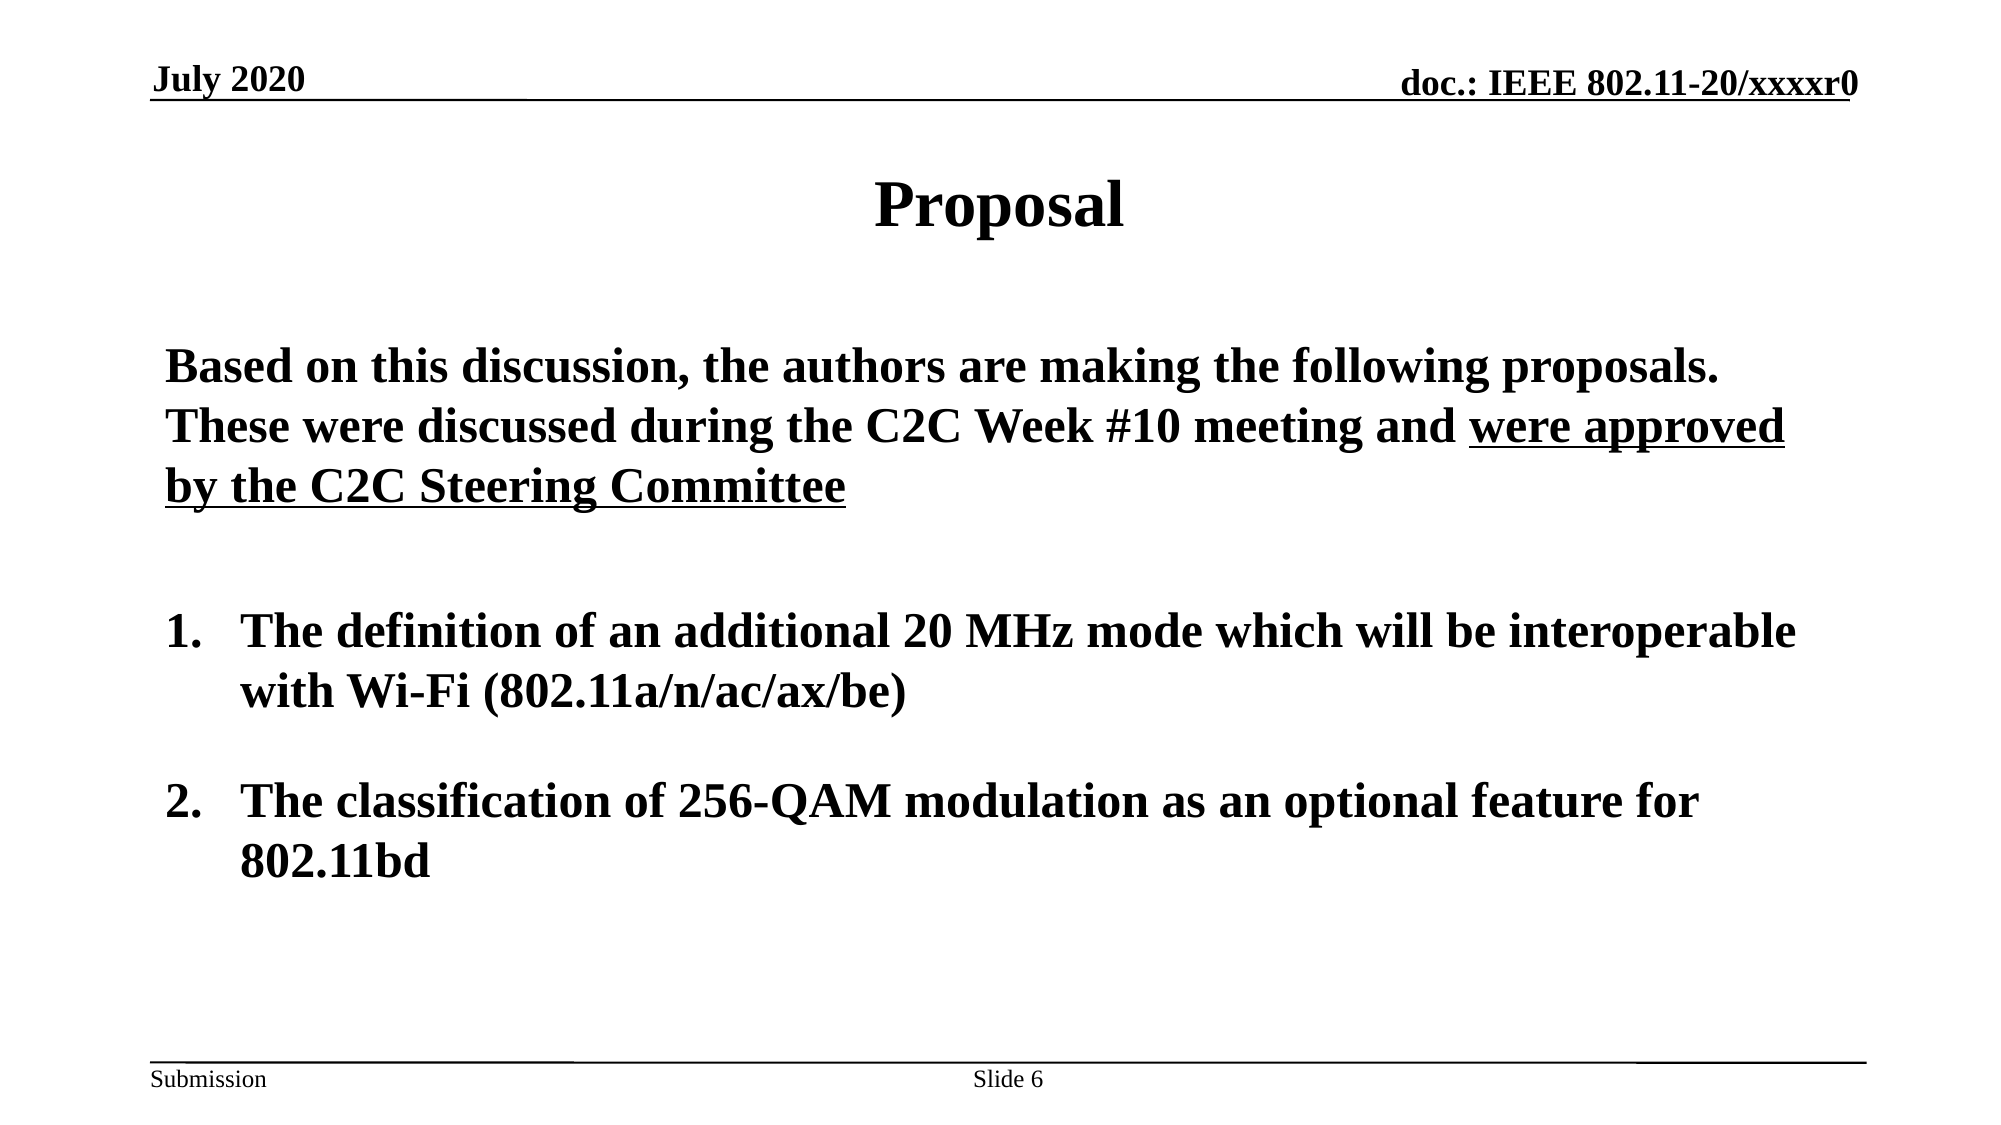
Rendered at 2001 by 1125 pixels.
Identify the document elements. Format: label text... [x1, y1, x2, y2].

title Proposal [149, 112, 1850, 288]
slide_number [152, 54, 563, 100]
list Based on this discussion, the authors are making the following proposals. These were discussed during the C2C Week #10 meeting and were approved by the C2C Steering Committee The definition of an additional 20 MHz mode which will be interoperable with Wi-Fi (802.11a/n/ac/ax/be) The classification of 256-QAM modulation as an optional feature for 802.11bd [149, 324, 1863, 1000]
slide_number Slide 6 [950, 1061, 1067, 1123]
